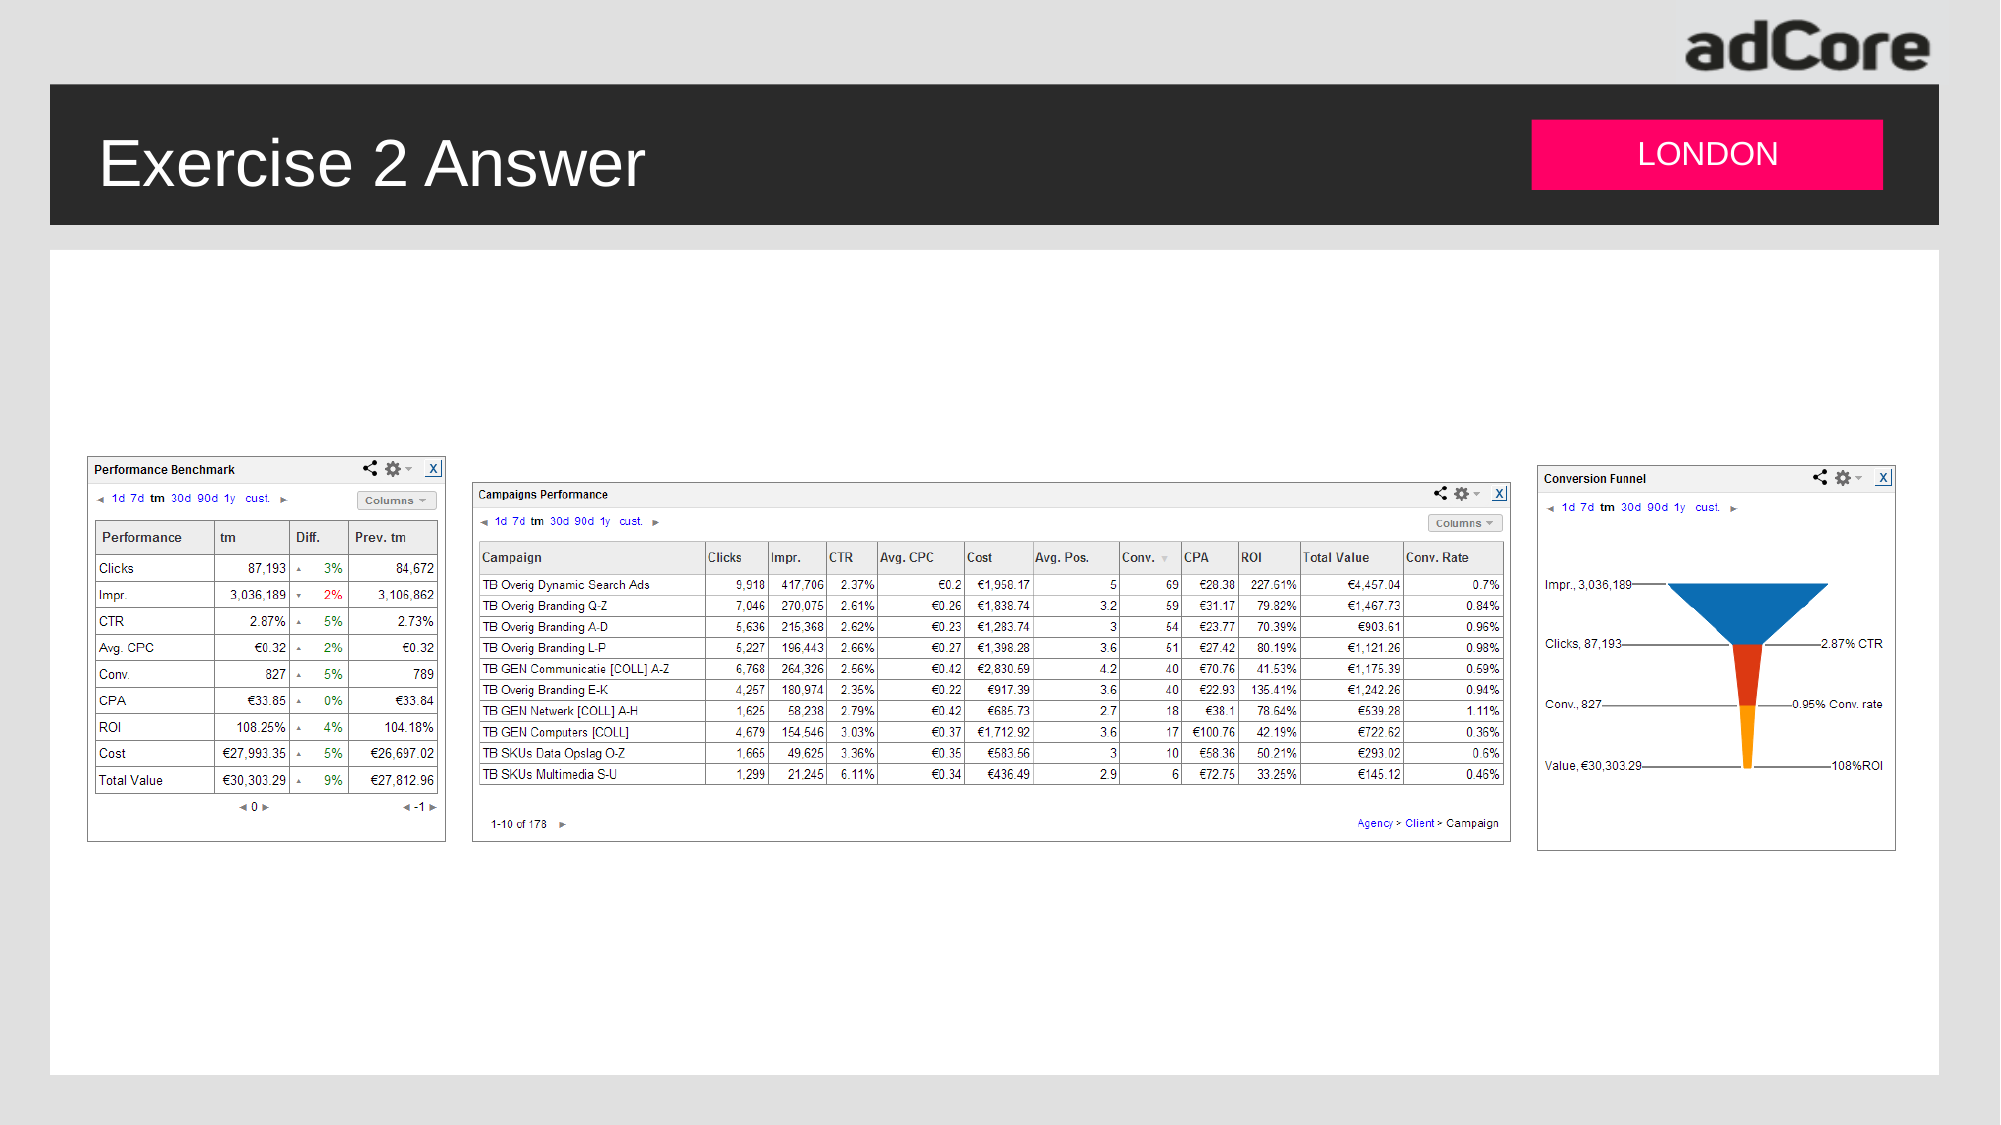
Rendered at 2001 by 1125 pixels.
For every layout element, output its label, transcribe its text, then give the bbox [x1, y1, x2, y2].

list Exercise 2 Answer [83, 112, 1450, 200]
list LONDON [1533, 125, 1884, 188]
picture [1533, 459, 1901, 856]
picture [1676, 0, 1949, 85]
picture [468, 477, 1515, 844]
picture [83, 450, 451, 845]
